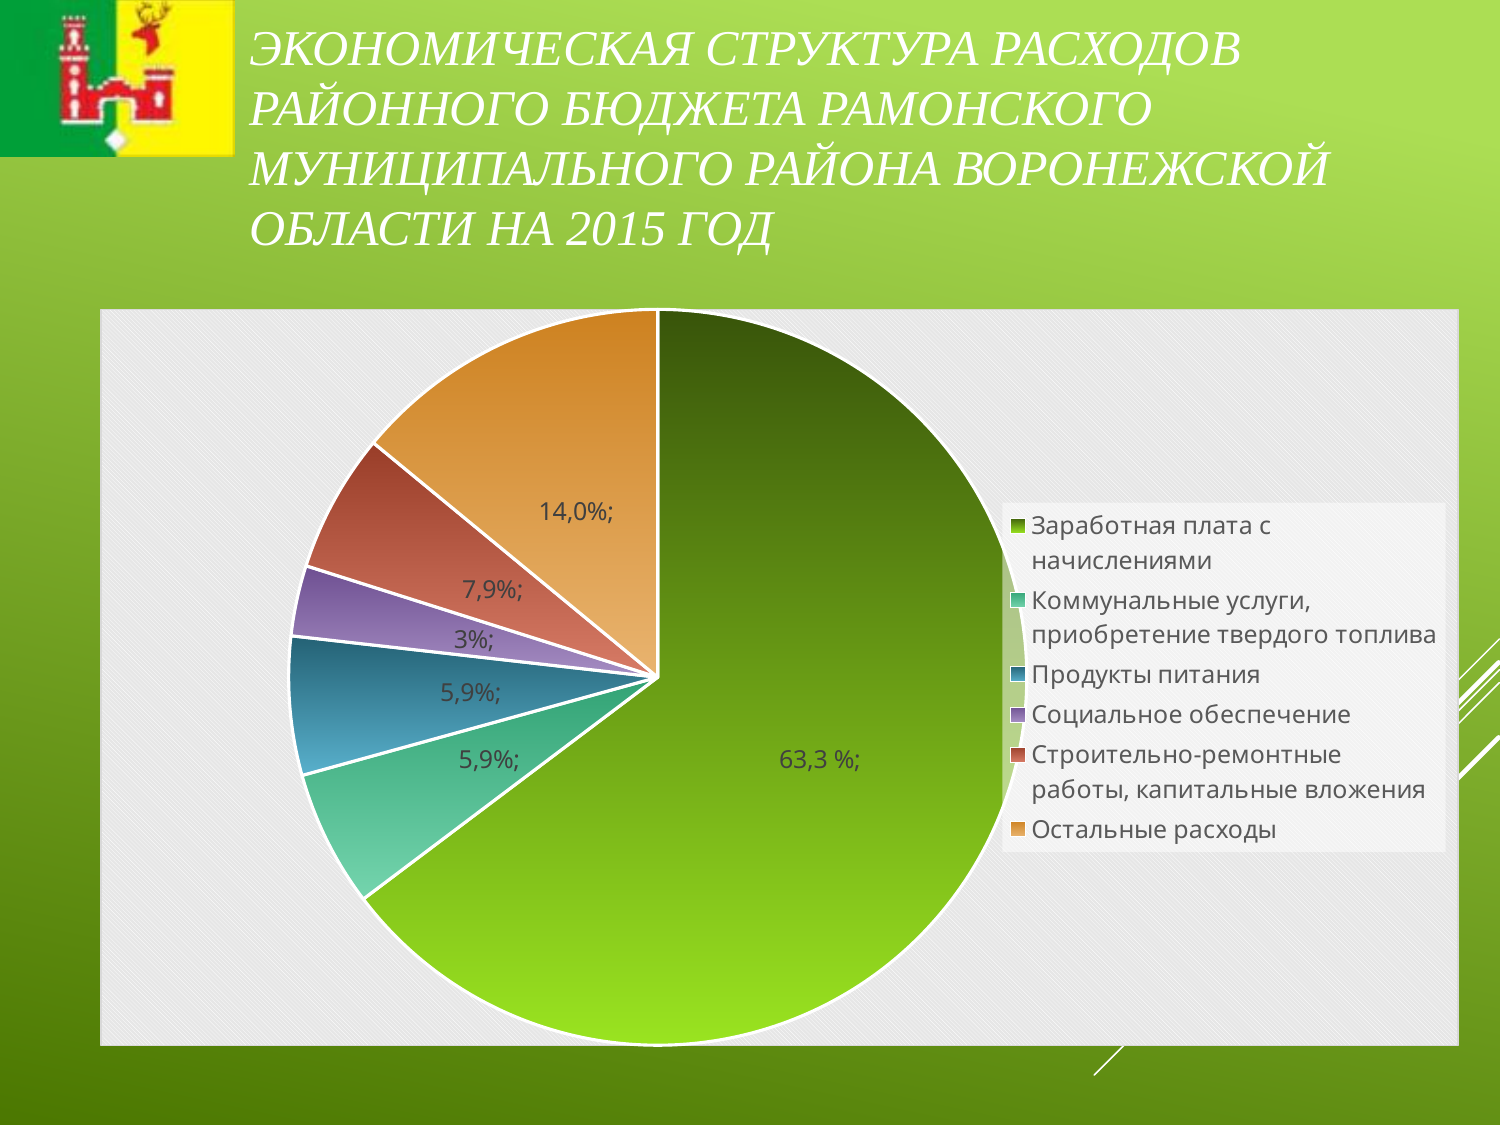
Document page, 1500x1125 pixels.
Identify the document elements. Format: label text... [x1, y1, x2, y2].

chart [100, 307, 1459, 1047]
picture [0, 0, 235, 157]
text_box ЭКОНОМИЧЕСКАЯ СТРУКТУРА РАСХОДОВ РАЙОННОГО БЮДЖЕТА РАМОНСКОГО МУНИЦИПАЛЬНОГО РАЙОНА ВОРОНЕЖСКОЙ ОБЛАСТИ НА 2015 ГОД [234, 8, 1500, 263]
